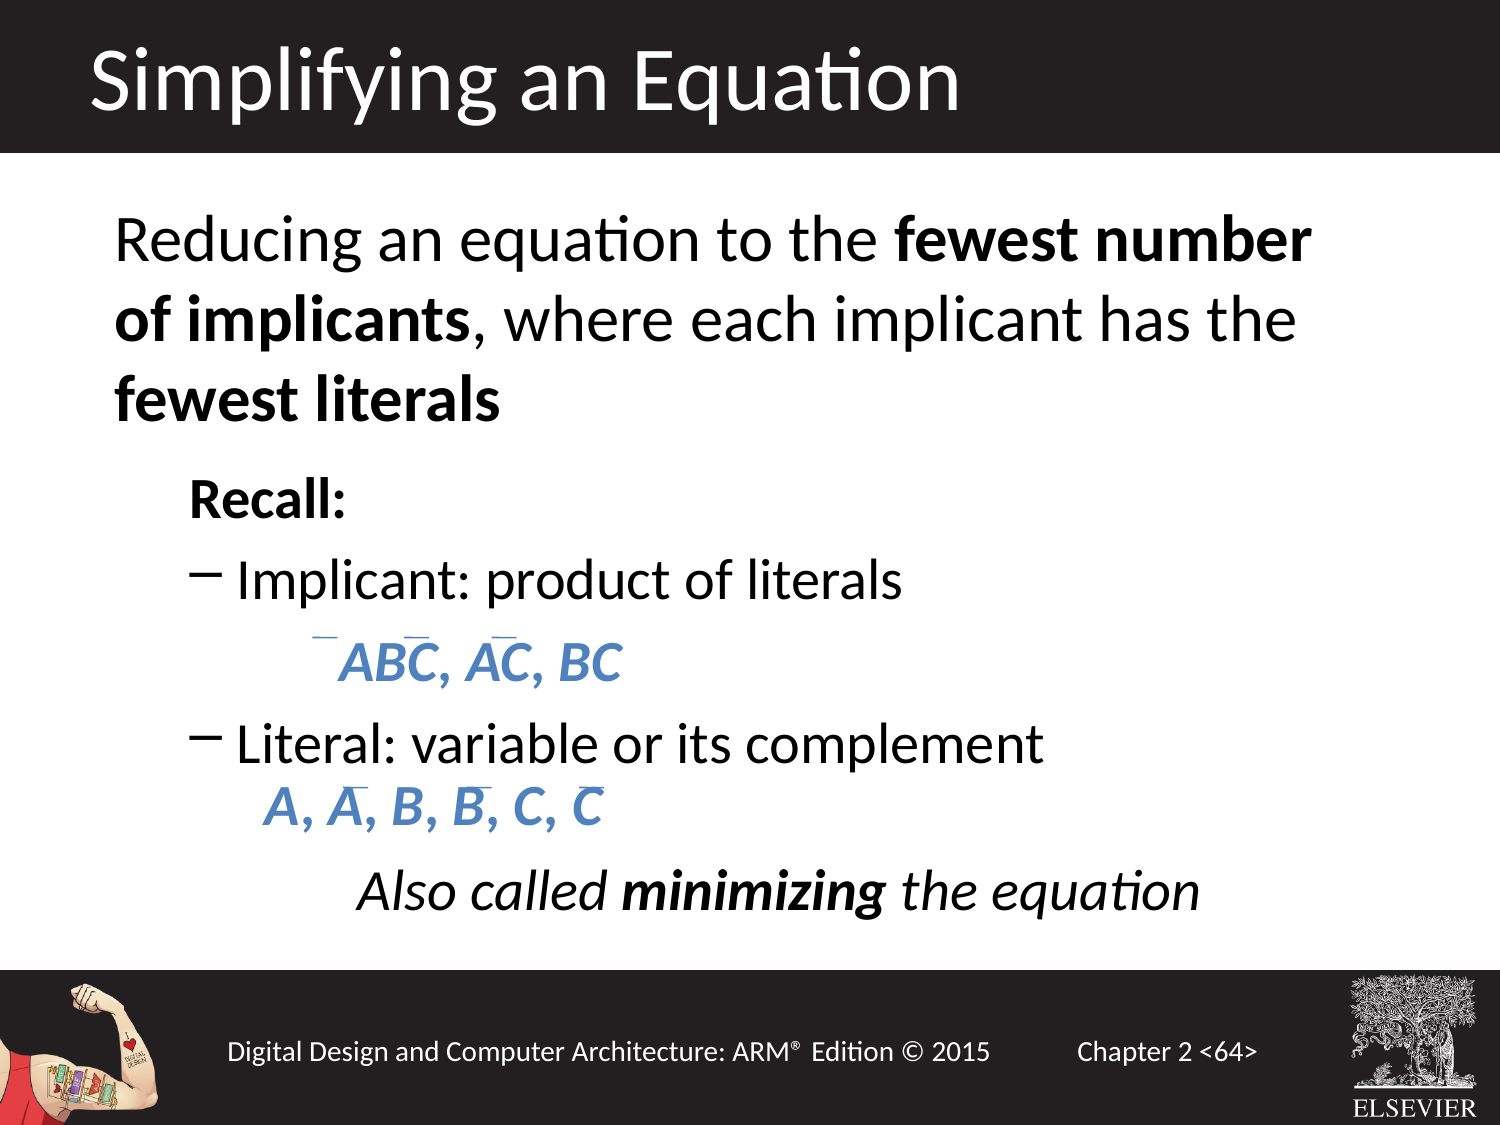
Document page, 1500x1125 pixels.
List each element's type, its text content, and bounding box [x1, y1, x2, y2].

picture [1350, 974, 1477, 1117]
picture [0, 979, 163, 1125]
text_box Reducing an equation to the fewest number of implicants, where each implicant has the fewest literals Recall: Implicant: product of literals ABC, AC, BC Literal: variable or its complement A, A, B, B, C, C Also called minimizing the equation [99, 187, 1375, 1045]
text_box Simplifying an Equation [75, 11, 1375, 136]
